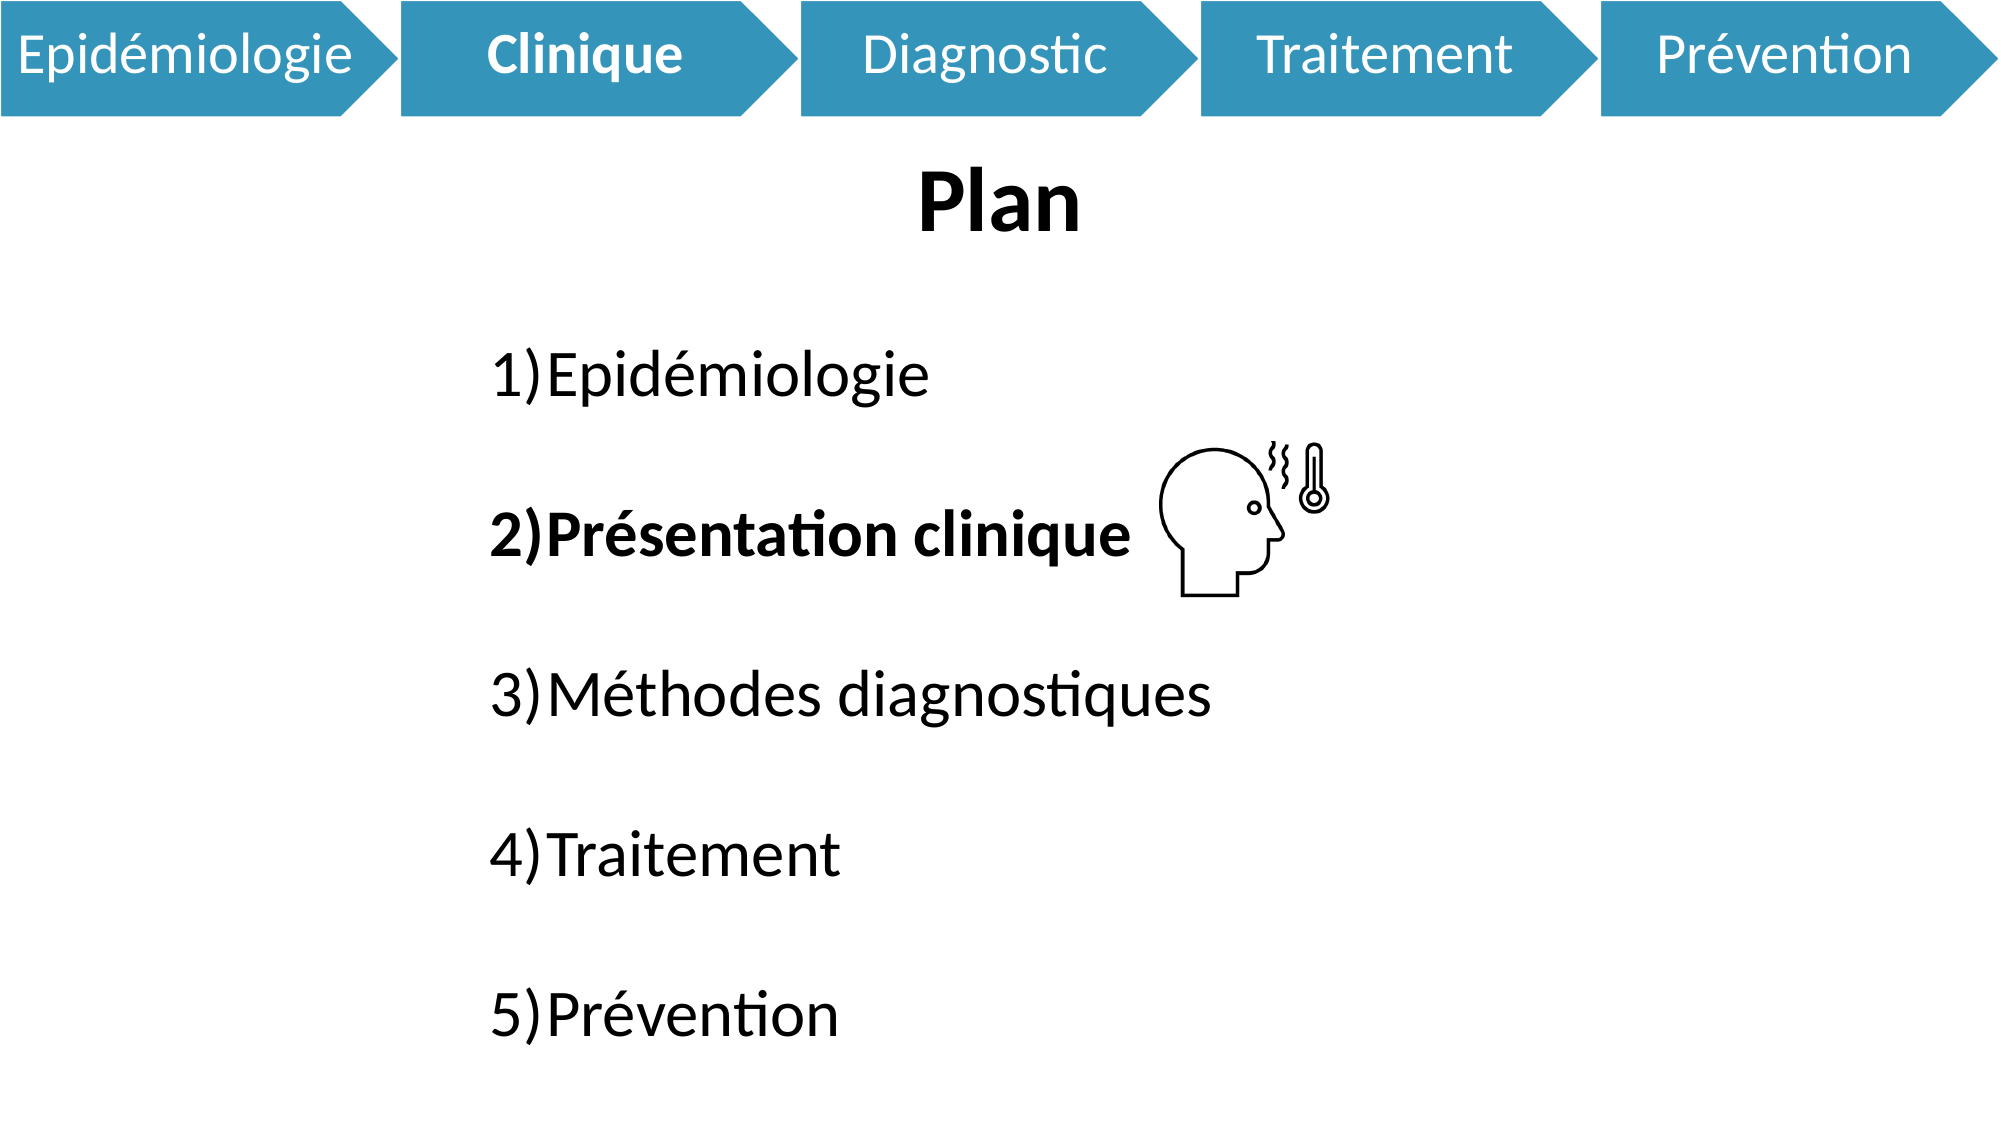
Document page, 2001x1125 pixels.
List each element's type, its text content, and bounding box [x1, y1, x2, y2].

picture [1155, 437, 1333, 615]
text_box Plan Epidémiologie Présentation clinique Méthodes diagnostiques Traitement Prévention [474, 132, 1525, 1057]
